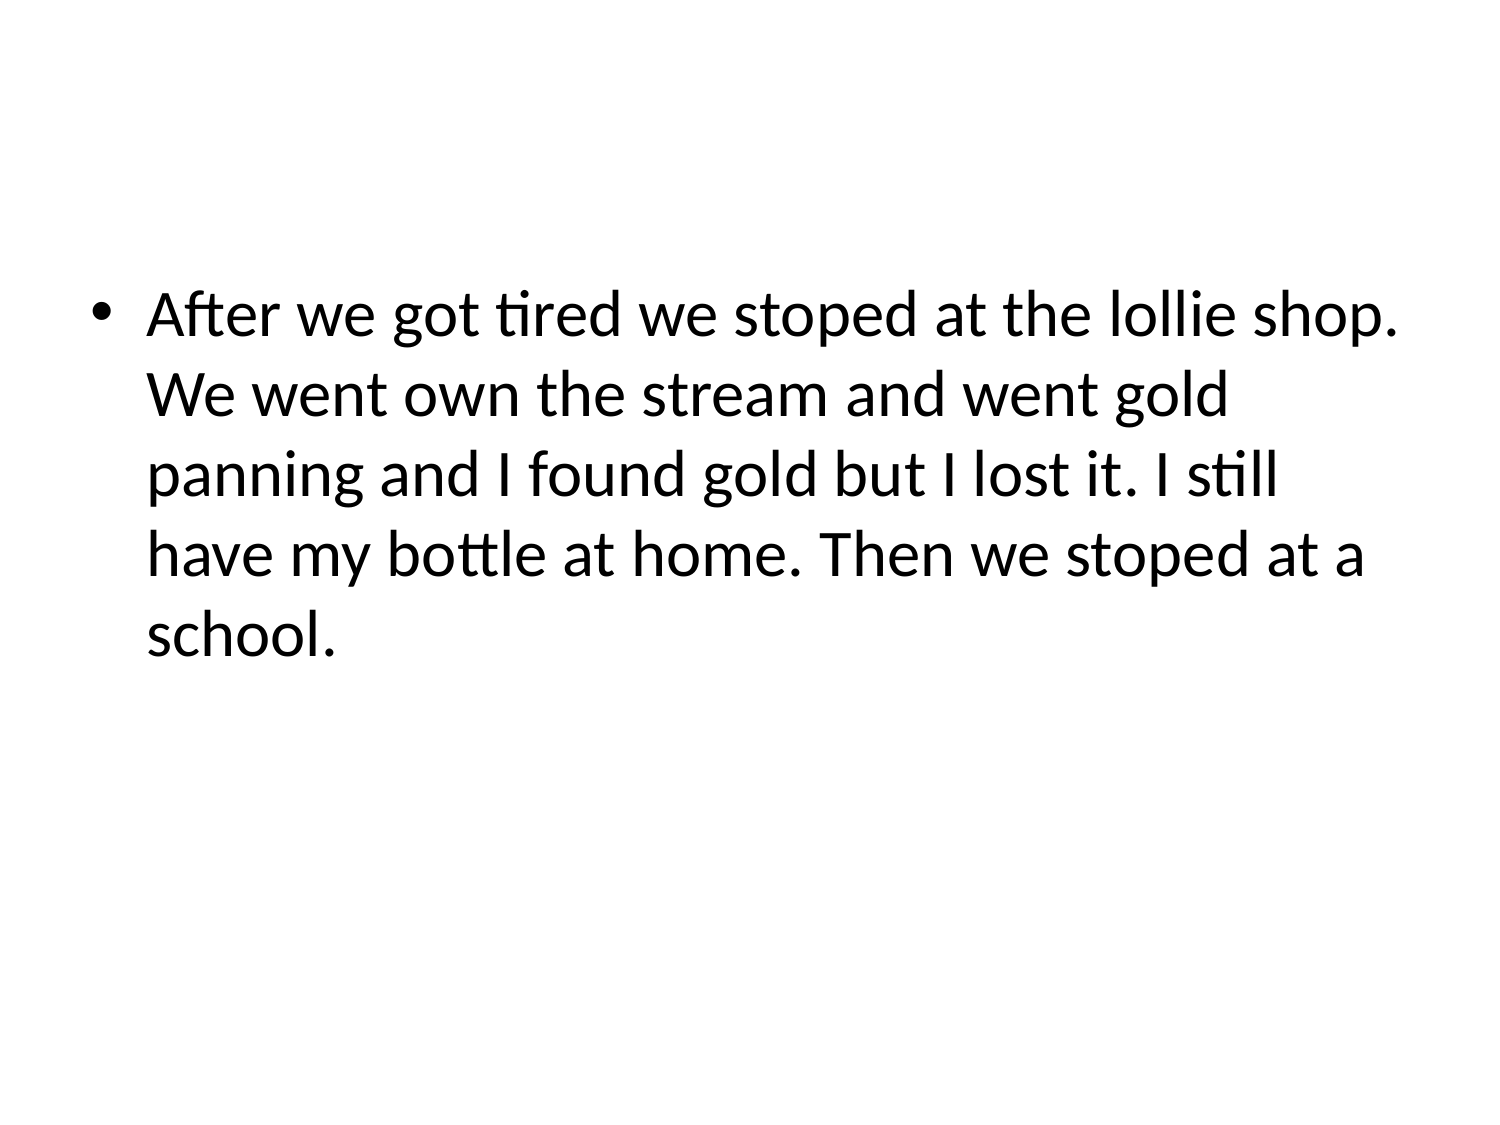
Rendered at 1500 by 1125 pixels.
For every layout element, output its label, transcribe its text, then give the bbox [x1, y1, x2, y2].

list After we got tired we stoped at the lollie shop. We went own the stream and went gold panning and I found gold but I lost it. I still have my bottle at home. Then we stoped at a school. [75, 262, 1425, 1005]
